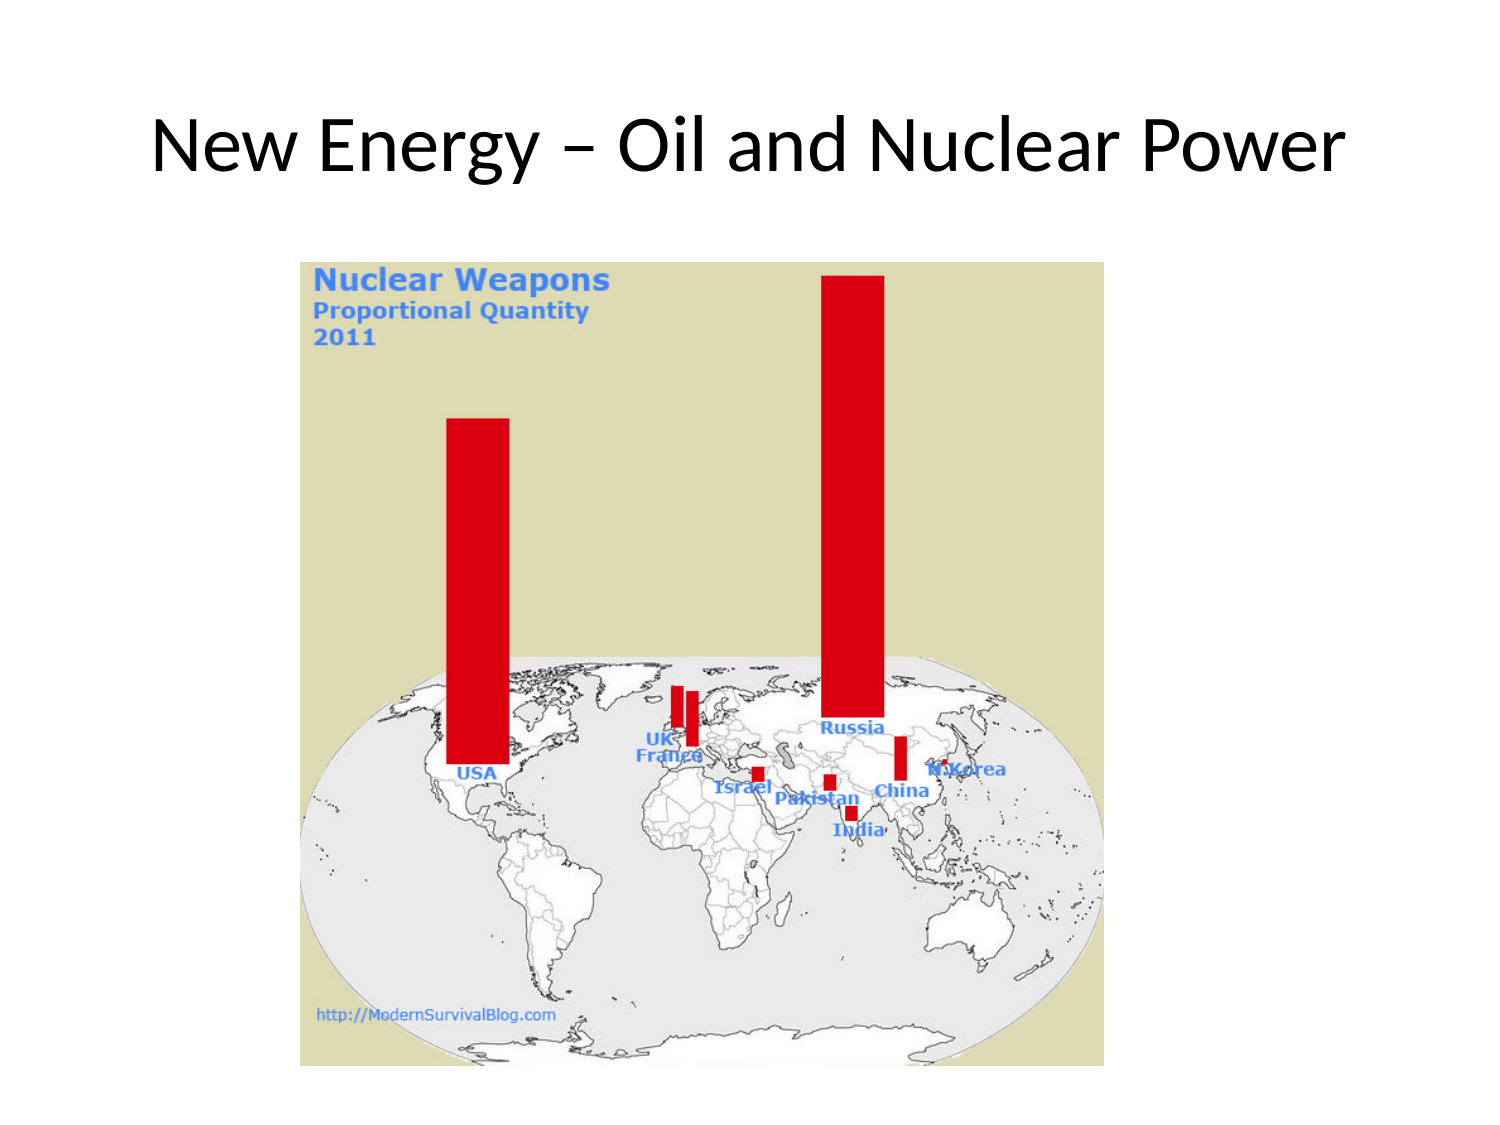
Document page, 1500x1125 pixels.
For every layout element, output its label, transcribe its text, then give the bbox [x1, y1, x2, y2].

title New Energy – Oil and Nuclear Power [75, 45, 1425, 233]
picture [299, 262, 1104, 1066]
